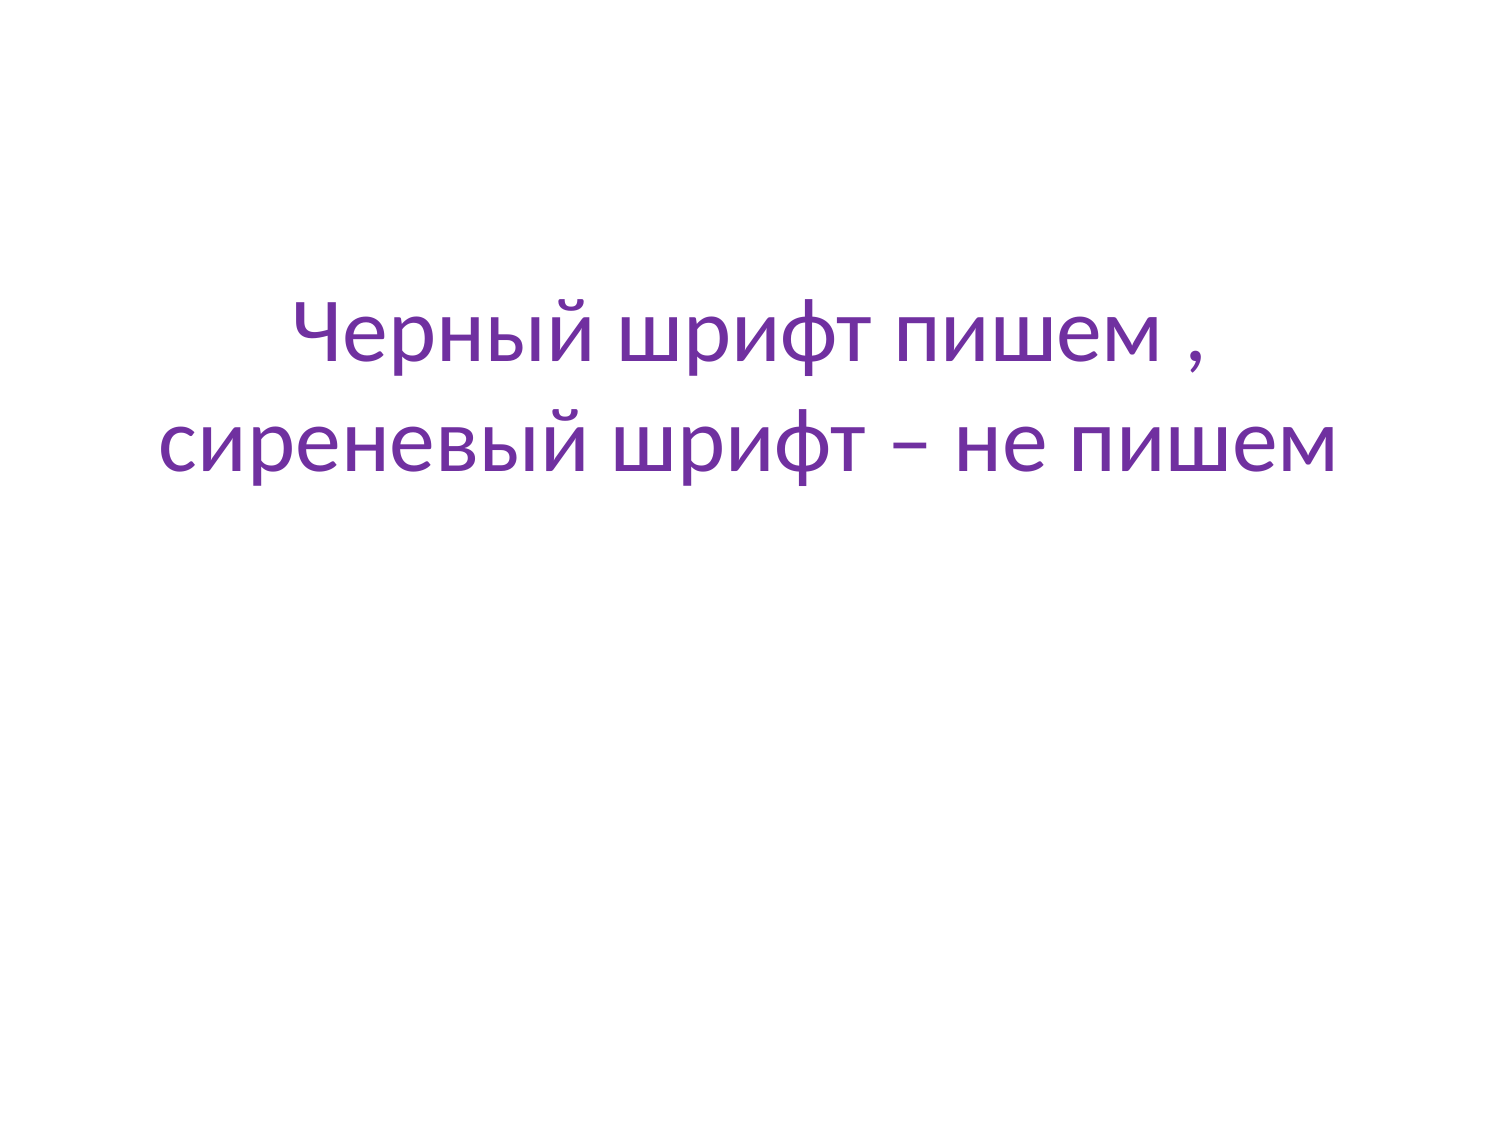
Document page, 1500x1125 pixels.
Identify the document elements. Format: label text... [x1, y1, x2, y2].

list Черный шрифт пишем , сиреневый шрифт – не пишем [75, 262, 1425, 1005]
